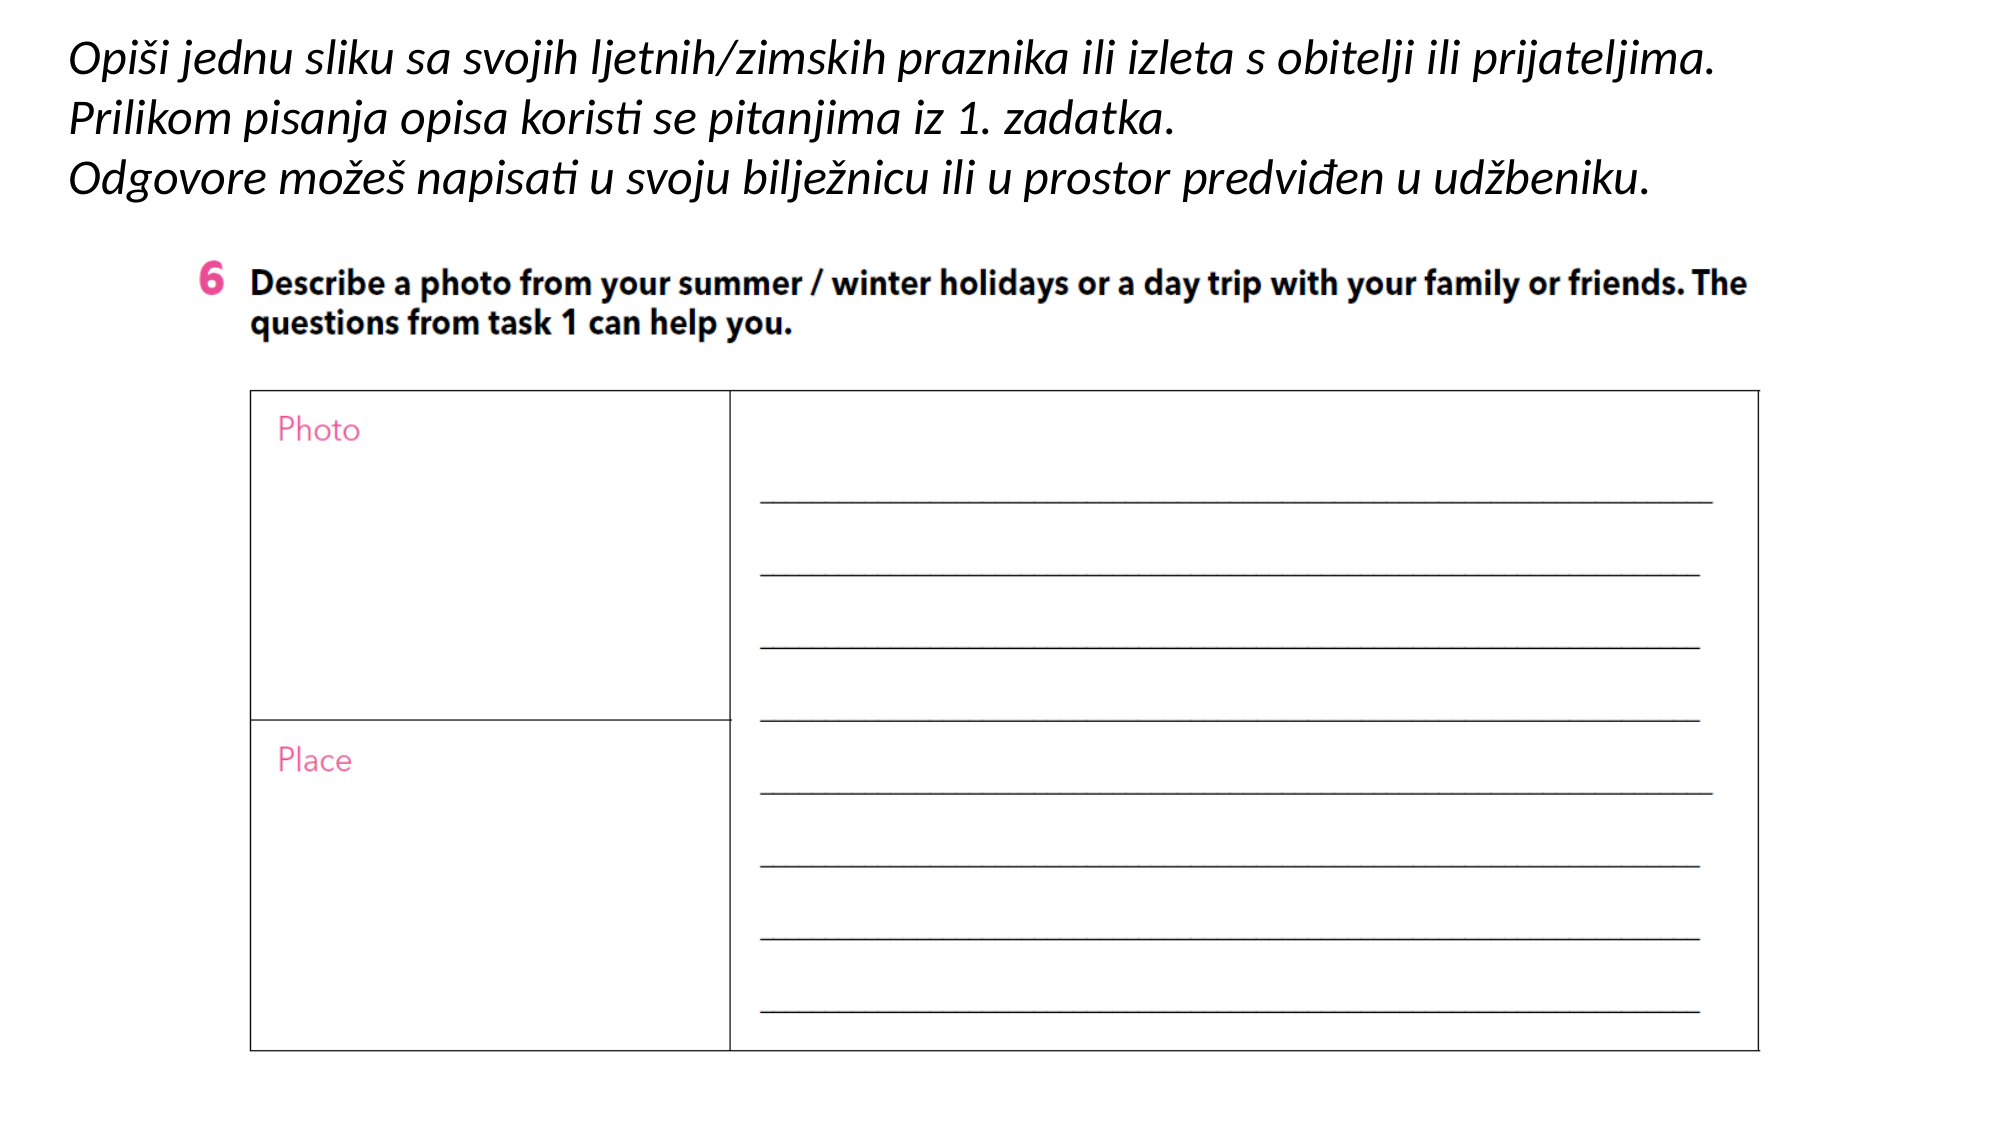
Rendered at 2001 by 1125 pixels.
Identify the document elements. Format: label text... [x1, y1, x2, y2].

text_box Opiši jednu sliku sa svojih ljetnih/zimskih praznika ili izleta s obitelji ili prijateljima. Prilikom pisanja opisa koristi se pitanjima iz 1. zadatka. Odgovore možeš napisati u svoju bilježnicu ili u prostor predviđen u udžbeniku. [54, 17, 1907, 213]
picture [176, 247, 1785, 1065]
